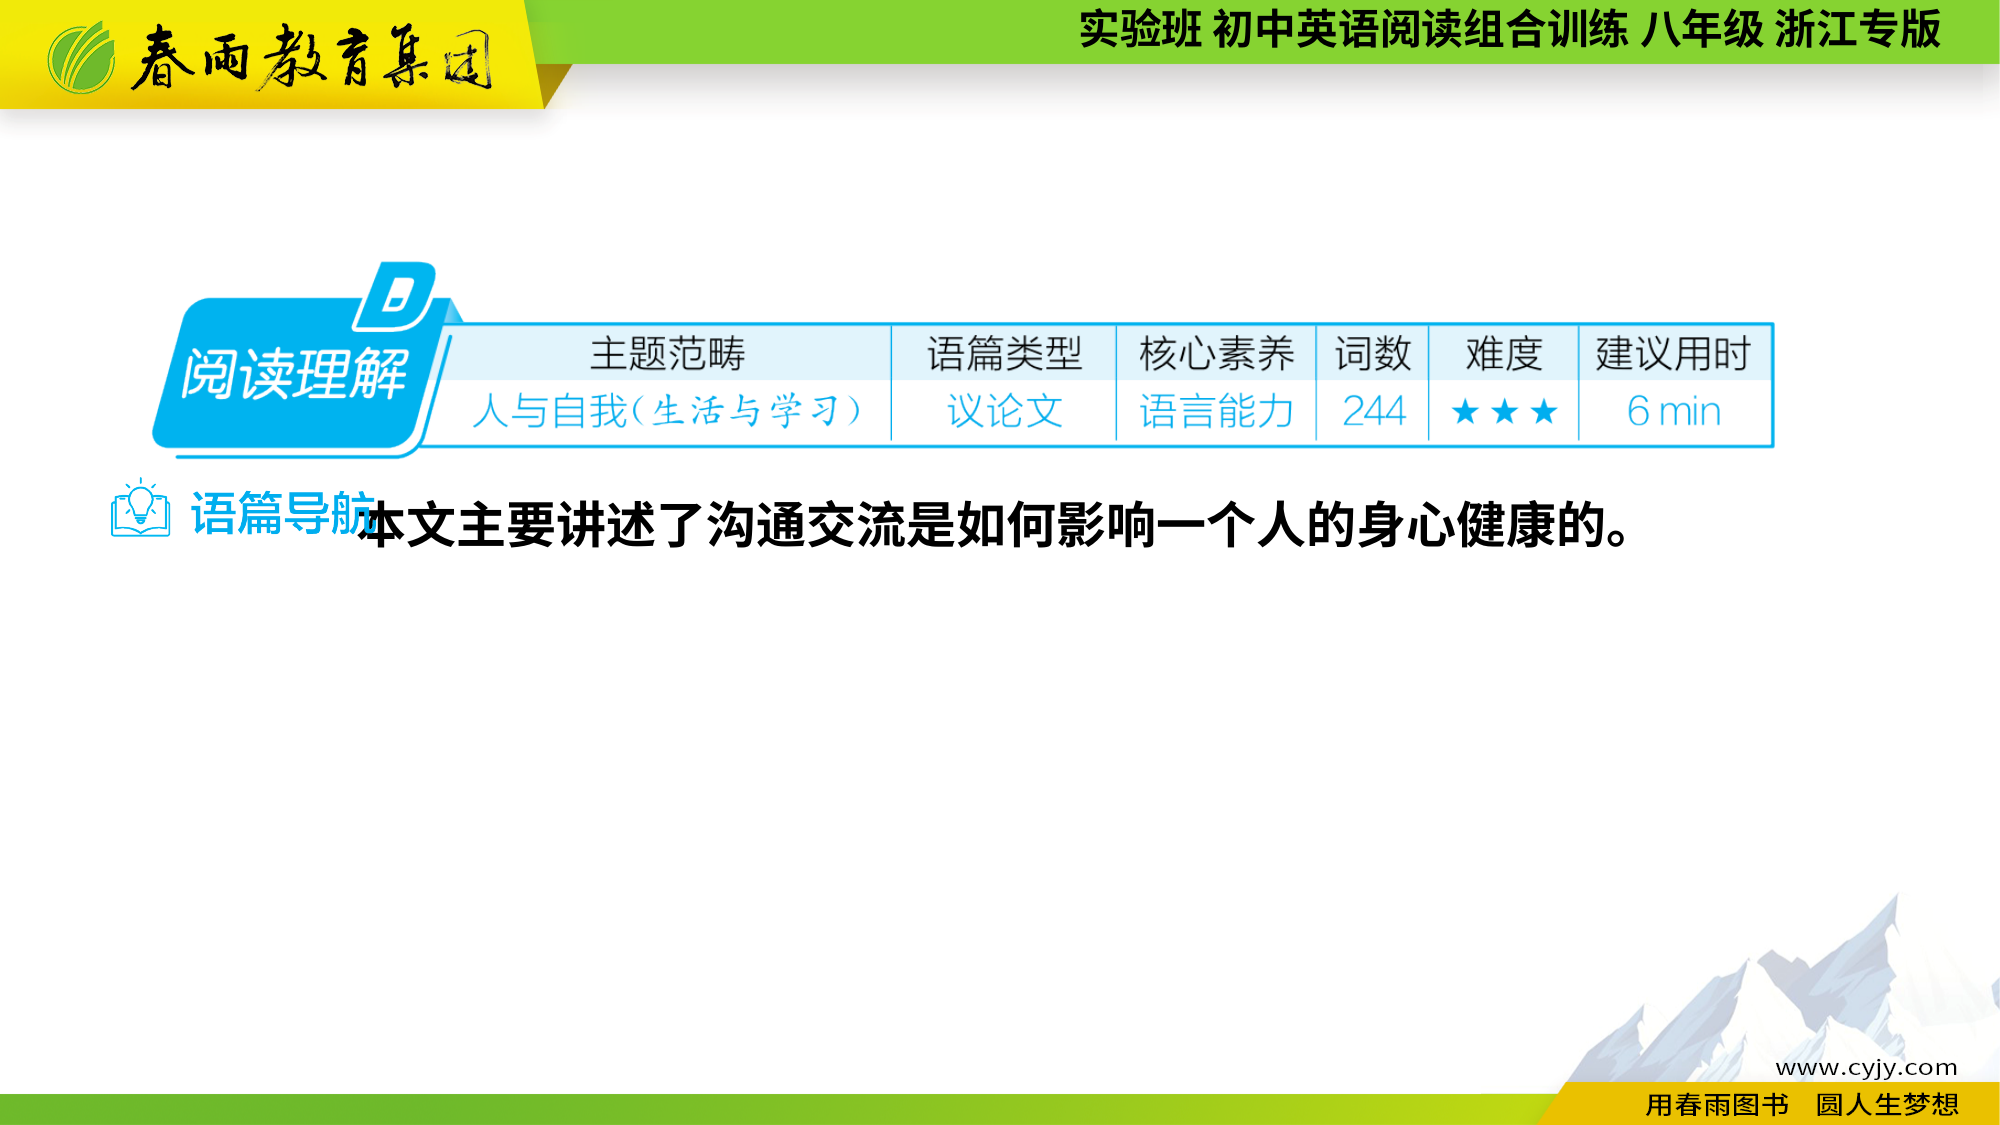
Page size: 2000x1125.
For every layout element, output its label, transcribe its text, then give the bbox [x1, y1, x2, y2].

picture [0, 0, 2000, 1125]
list 本文主要讲述了沟通交流是如何影响一个人的身心健康的。 [59, 456, 1944, 551]
